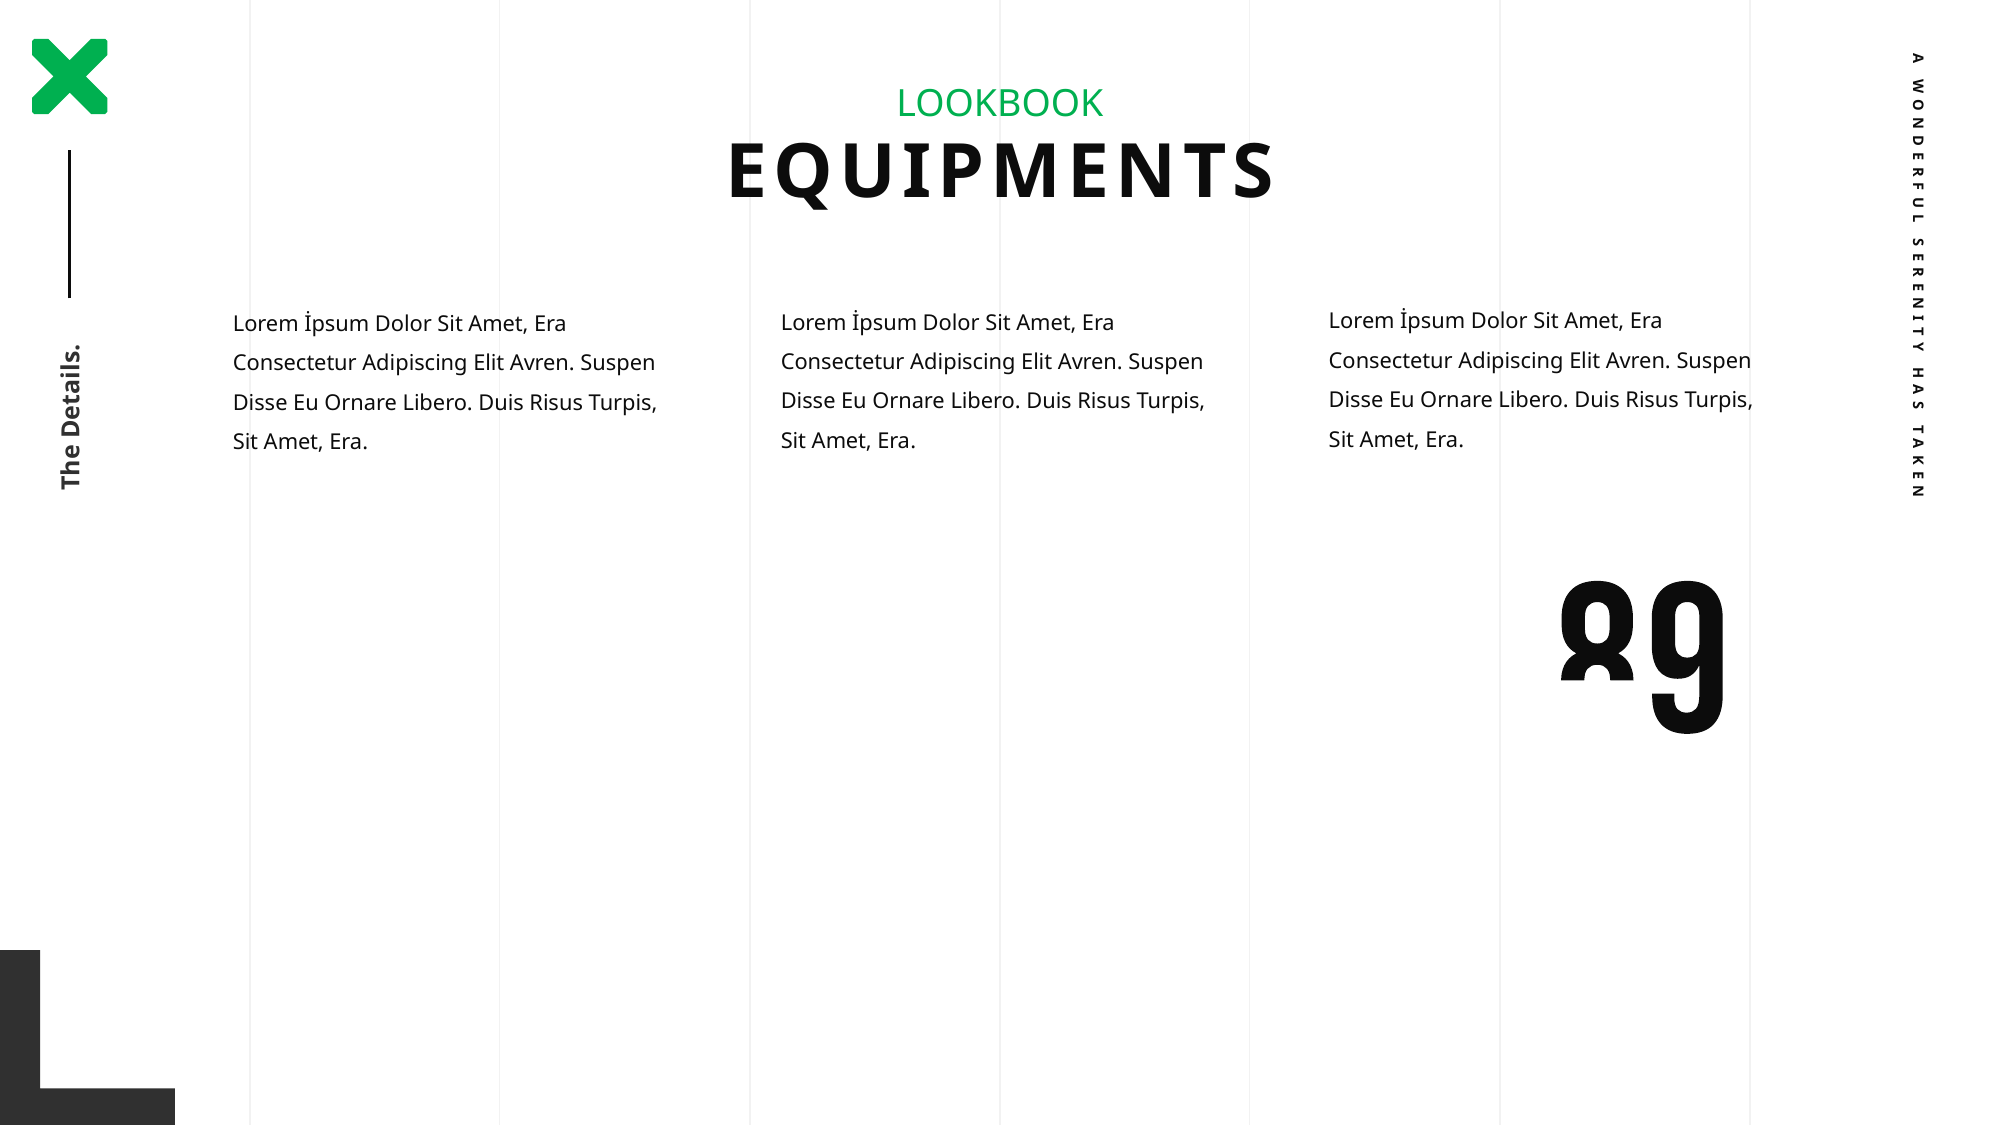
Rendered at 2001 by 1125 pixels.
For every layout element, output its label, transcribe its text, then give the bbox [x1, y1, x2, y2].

text_box EQUIPMENTS [710, 115, 1290, 220]
text_box LOOKBOOK [881, 71, 1119, 115]
text_box Lorem İpsum Dolor Sit Amet, Era Consectetur Adipiscing Elit Avren. Suspen Disse Eu Ornare Libero. Duis Risus Turpis, Sit Amet, Era. [766, 287, 1234, 460]
picture [209, 518, 1791, 1125]
text_box Lorem İpsum Dolor Sit Amet, Era Consectetur Adipiscing Elit Avren. Suspen Disse Eu Ornare Libero. Duis Risus Turpis, Sit Amet, Era. [1314, 286, 1782, 459]
text_box [31, 37, 109, 116]
text_box A WONDERFUL SERENITY HAS TAKEN [1902, 38, 1944, 536]
text_box [0, 949, 176, 1125]
text_box Lorem İpsum Dolor Sit Amet, Era Consectetur Adipiscing Elit Avren. Suspen Disse Eu Ornare Libero. Duis Risus Turpis, Sit Amet, Era. [218, 289, 686, 462]
text_box The Details. [47, 162, 92, 506]
